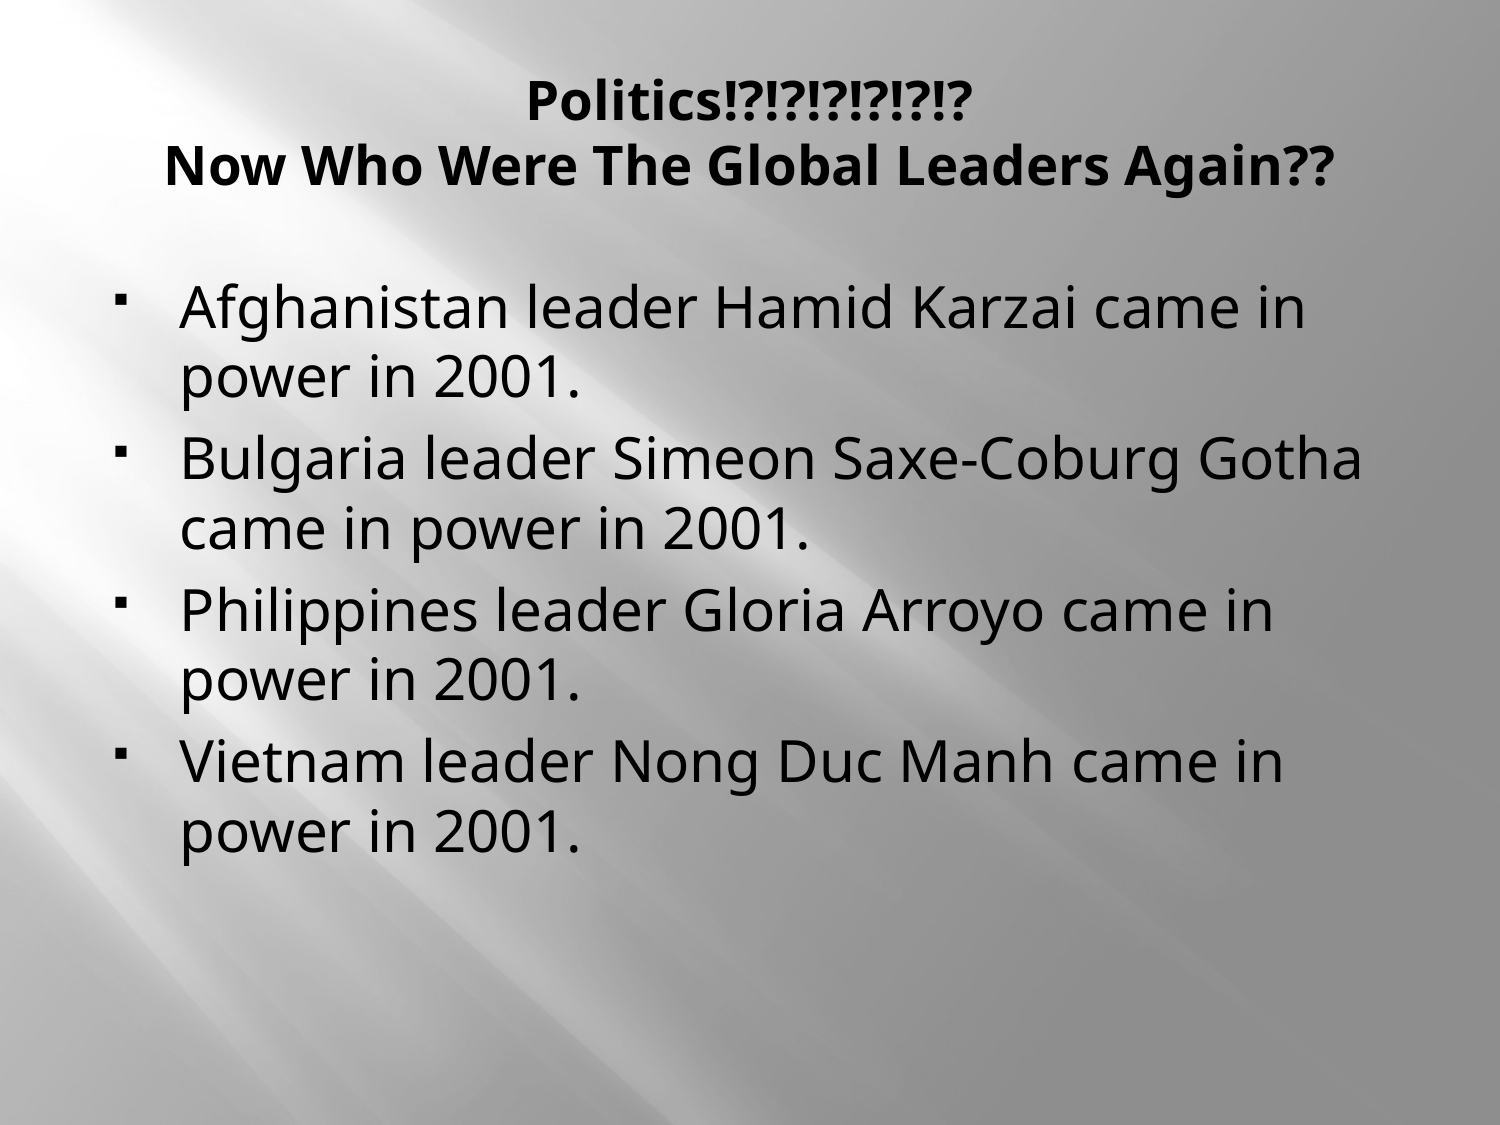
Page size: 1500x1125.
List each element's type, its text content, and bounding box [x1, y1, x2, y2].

list Afghanistan leader Hamid Karzai came in power in 2001. Bulgaria leader Simeon Saxe-Coburg Gotha came in power in 2001. Philippines leader Gloria Arroyo came in power in 2001. Vietnam leader Nong Duc Manh came in power in 2001. [75, 262, 1425, 1035]
title Politics!?!?!?!?!?!? Now Who Were The Global Leaders Again?? [75, 37, 1425, 225]
